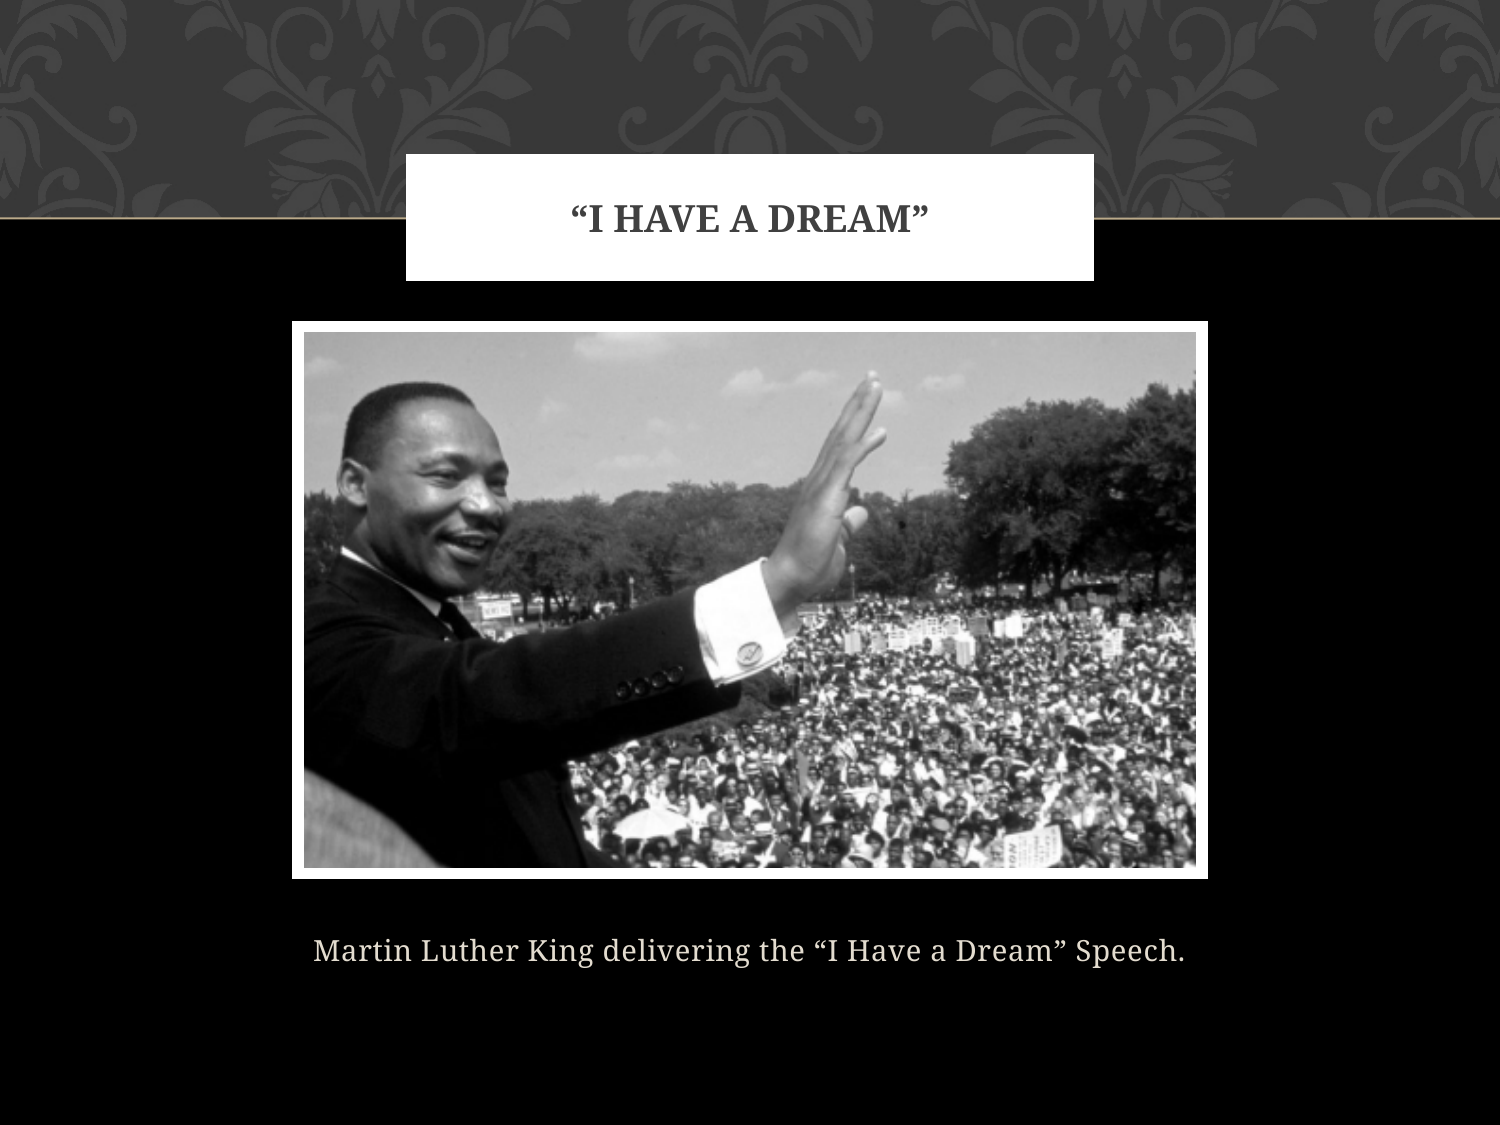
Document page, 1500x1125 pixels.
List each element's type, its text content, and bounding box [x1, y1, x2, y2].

list Martin Luther King delivering the “I Have a Dream” Speech. [285, 905, 1215, 995]
title “I Have a Dream” [406, 154, 1094, 281]
picture [303, 332, 1197, 869]
